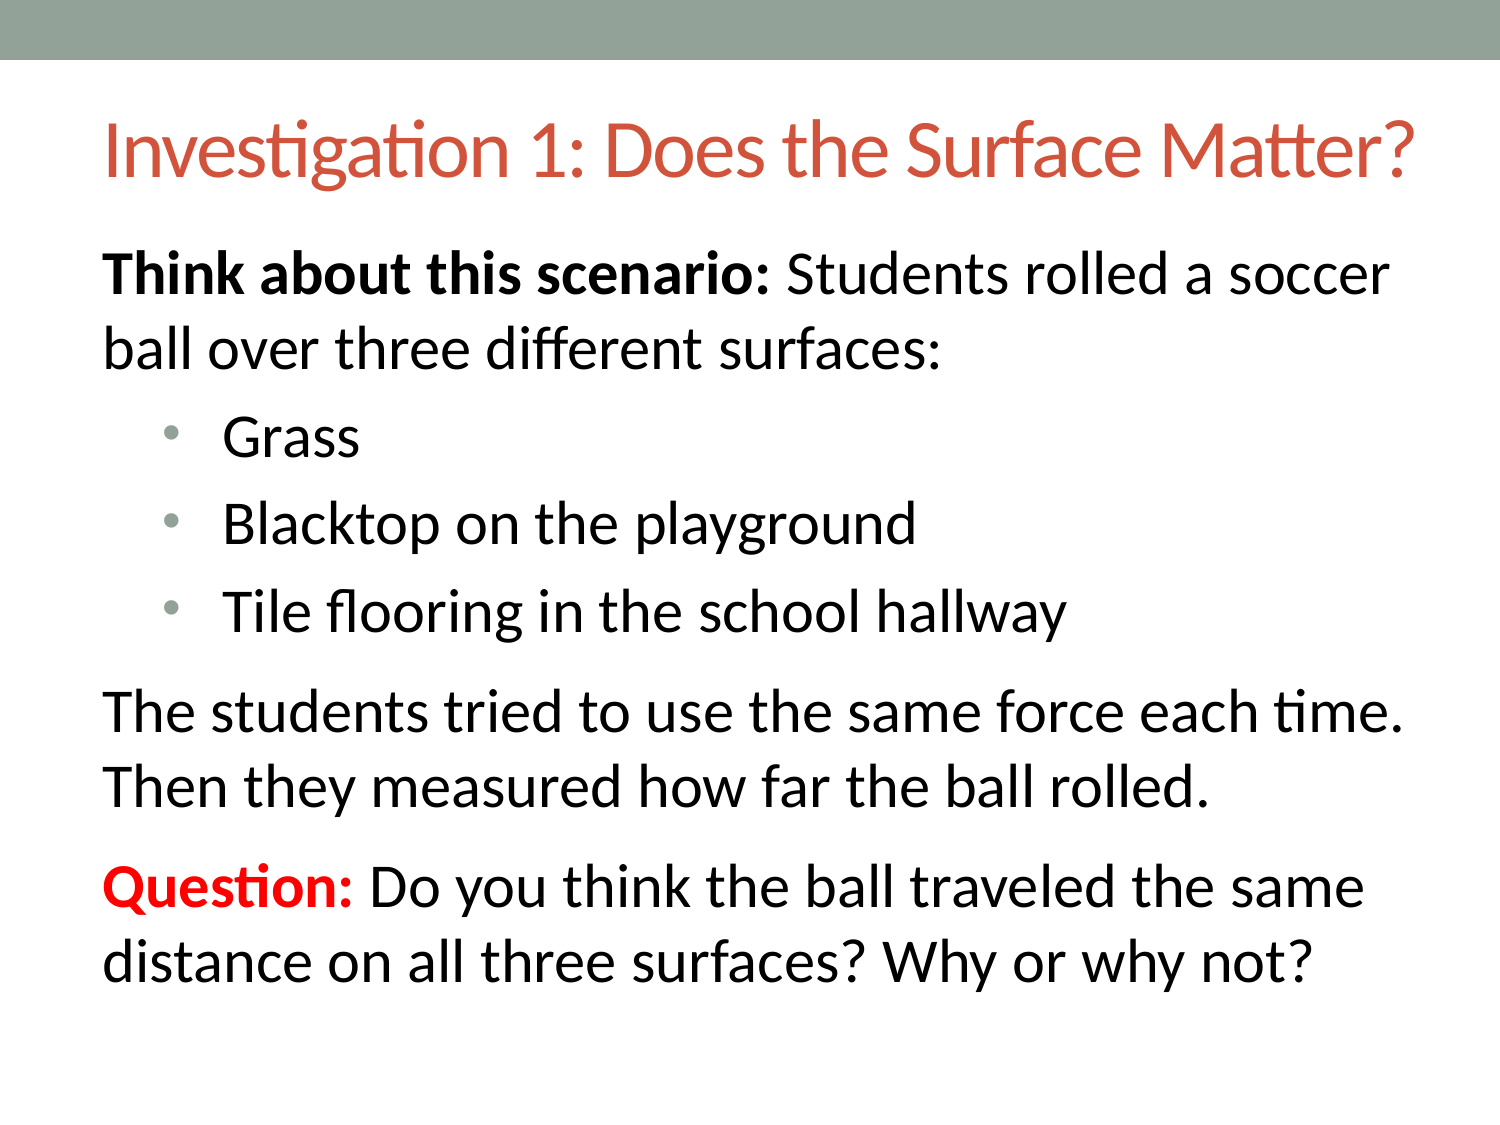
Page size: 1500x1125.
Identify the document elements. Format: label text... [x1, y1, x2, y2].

list Think about this scenario: Students rolled a soccer ball over three different surfaces: Grass Blacktop on the playground Tile flooring in the school hallway The students tried to use the same force each time. Then they measured how far the ball rolled. Question: Do you think the ball traveled the same distance on all three surfaces? Why or why not? [87, 224, 1463, 1063]
title Investigation 1: Does the Surface Matter? [87, 62, 1450, 224]
